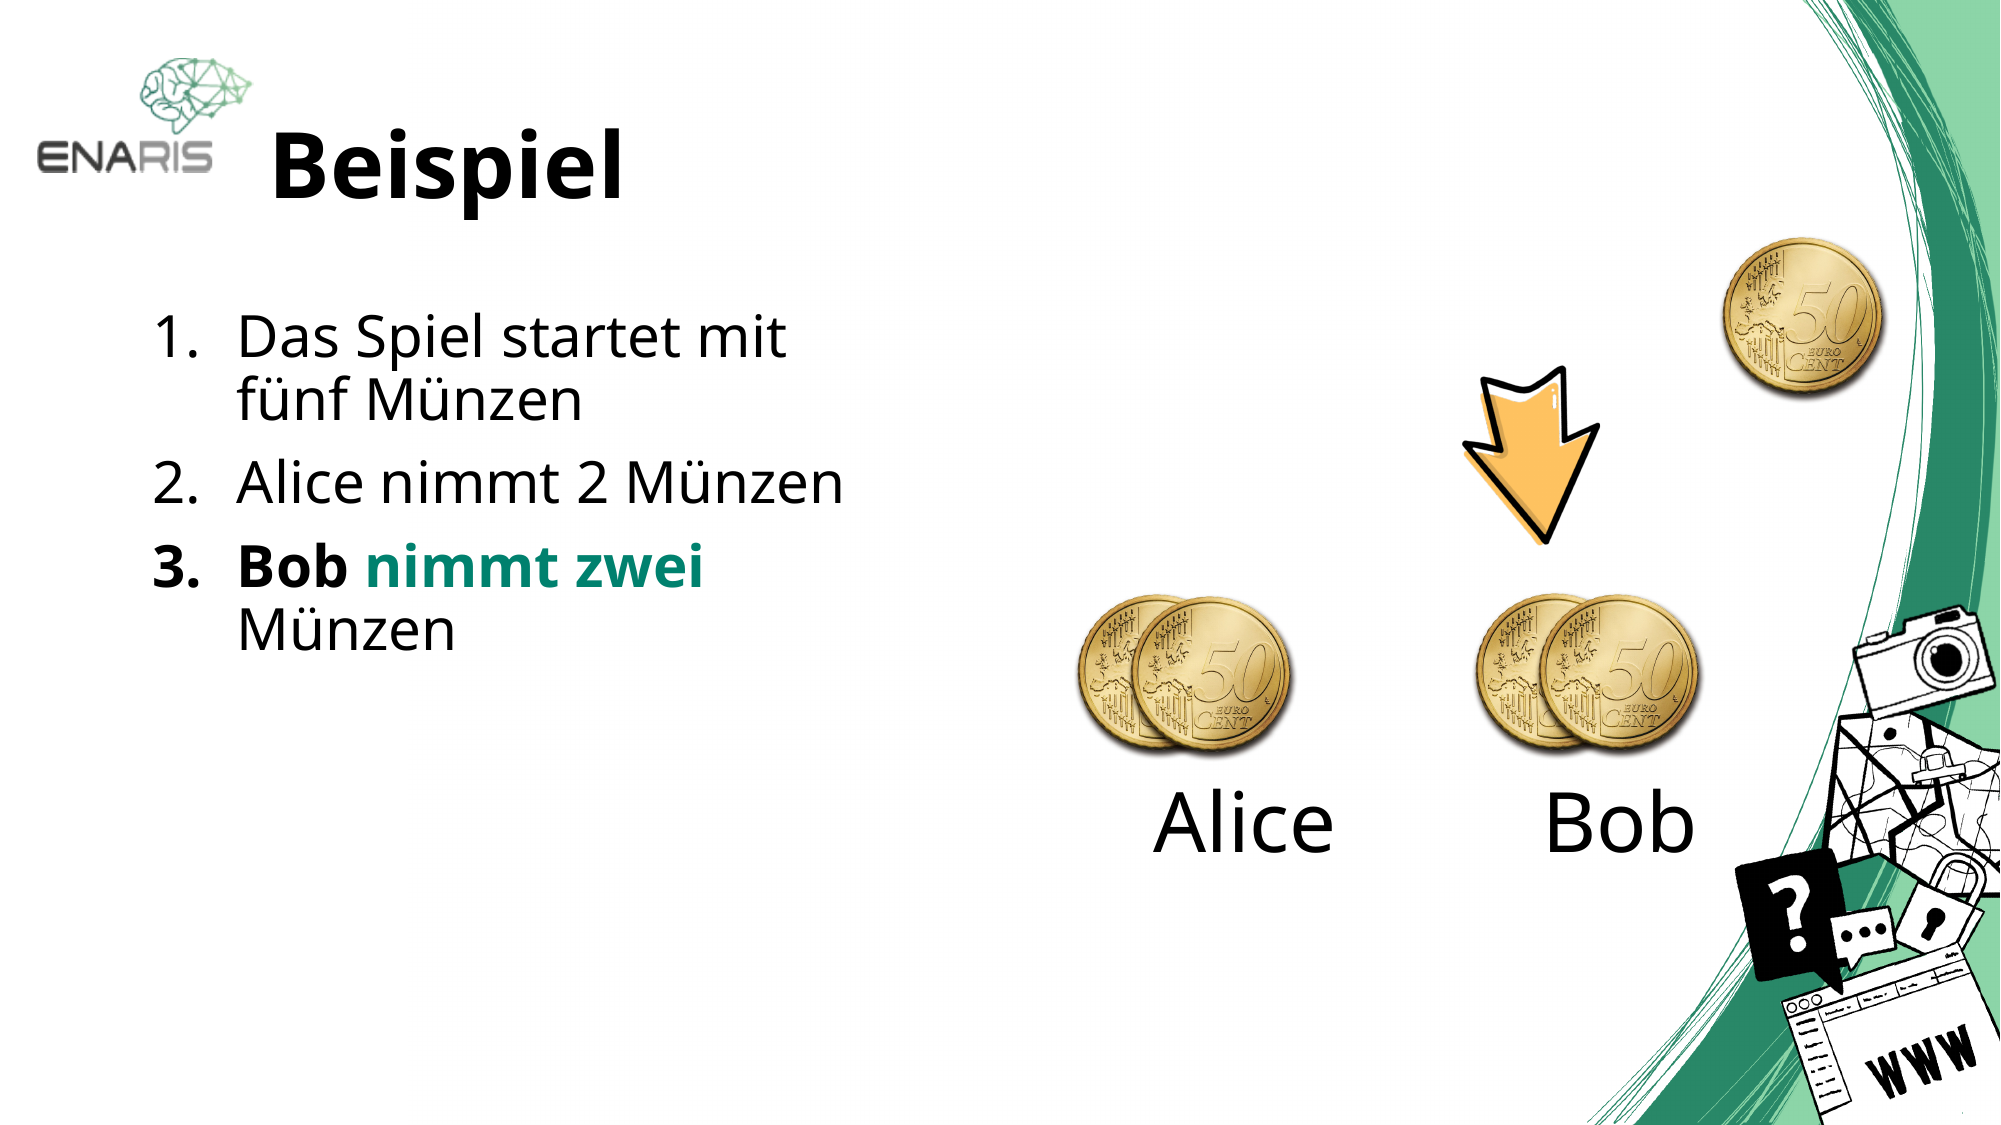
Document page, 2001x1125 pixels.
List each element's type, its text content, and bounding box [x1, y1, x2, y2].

text_box Bob [1432, 762, 1808, 877]
list Das Spiel startet mit fünf Münzen Alice nimmt 2 Münzen Bob nimmt zwei Münzen [137, 299, 924, 1014]
picture [408, 0, 2000, 1125]
picture [37, 58, 254, 173]
text_box Alice [1058, 762, 1432, 877]
title Beispiel [253, 59, 1863, 278]
